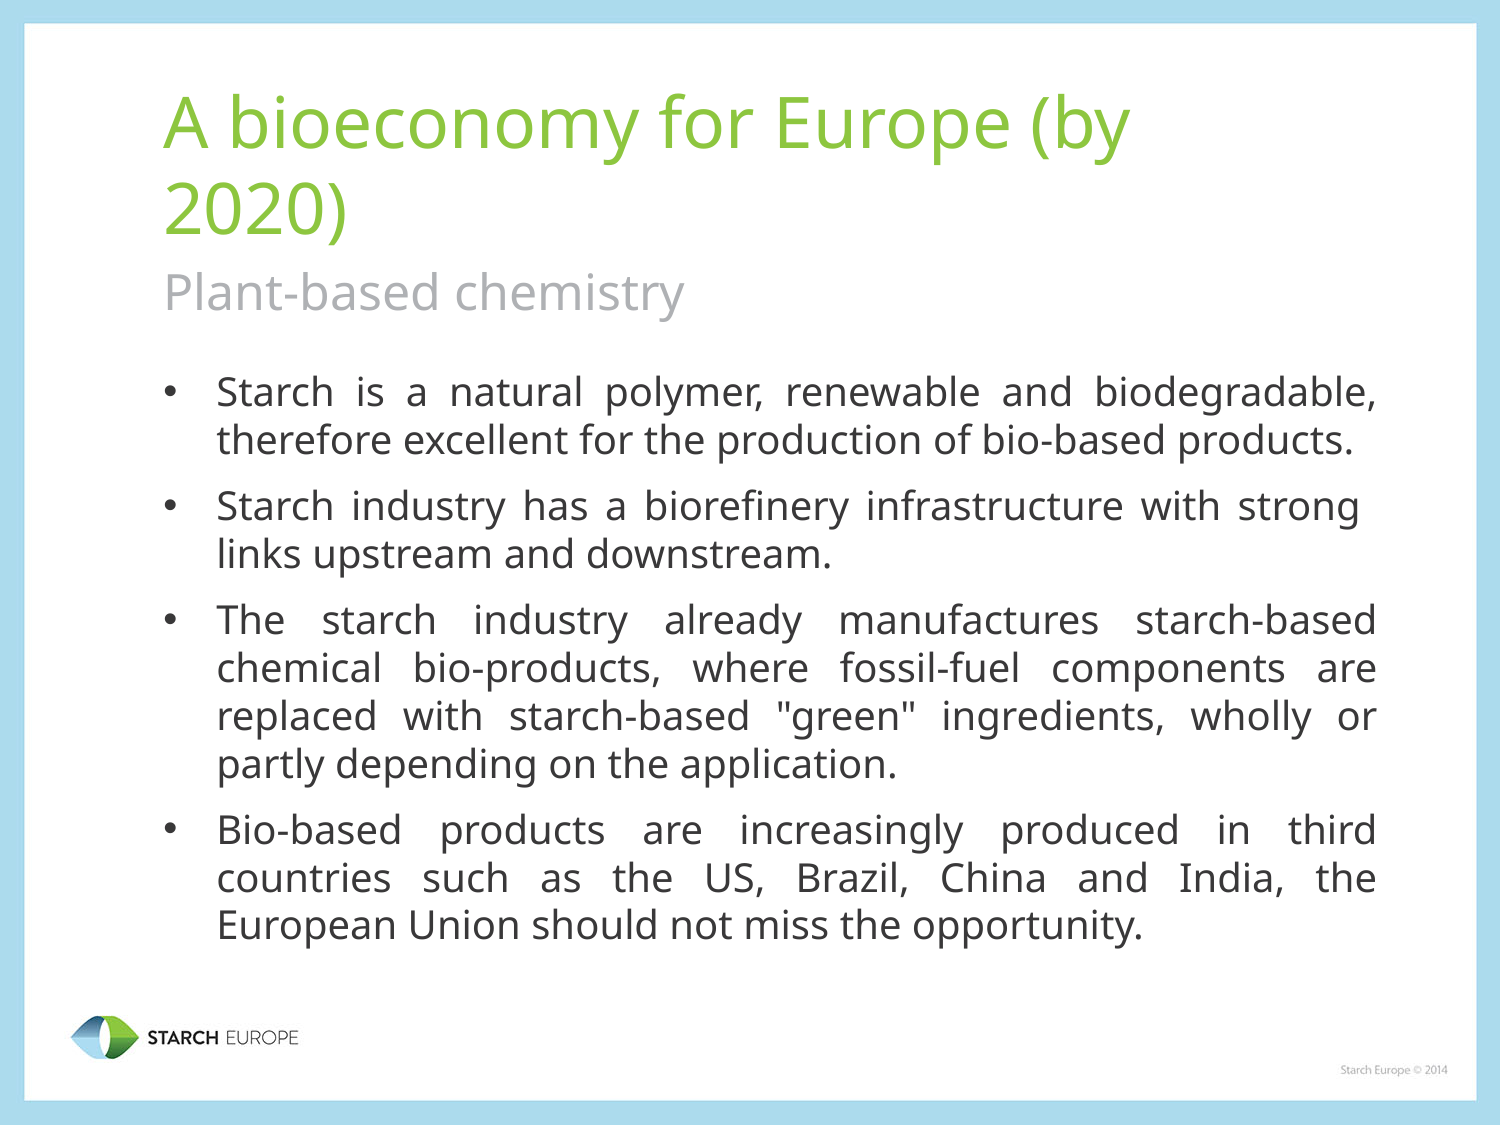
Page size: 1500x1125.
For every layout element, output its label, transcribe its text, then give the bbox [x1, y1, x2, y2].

title A bioeconomy for Europe (by 2020) [148, 69, 1342, 222]
picture [0, 0, 1500, 1125]
list Starch is a natural polymer, renewable and biodegradable, therefore excellent for the production of bio-based products. Starch industry has a biorefinery infrastructure with strong links upstream and downstream. The starch industry already manufactures starch-based chemical bio-products, where fossil-fuel components are replaced with starch-based "green" ingredients, wholly or partly depending on the application. Bio-based products are increasingly produced in third countries such as the US, Brazil, China and India, the European Union should not miss the opportunity. [148, 359, 1394, 966]
list Plant-based chemistry [148, 222, 1342, 328]
